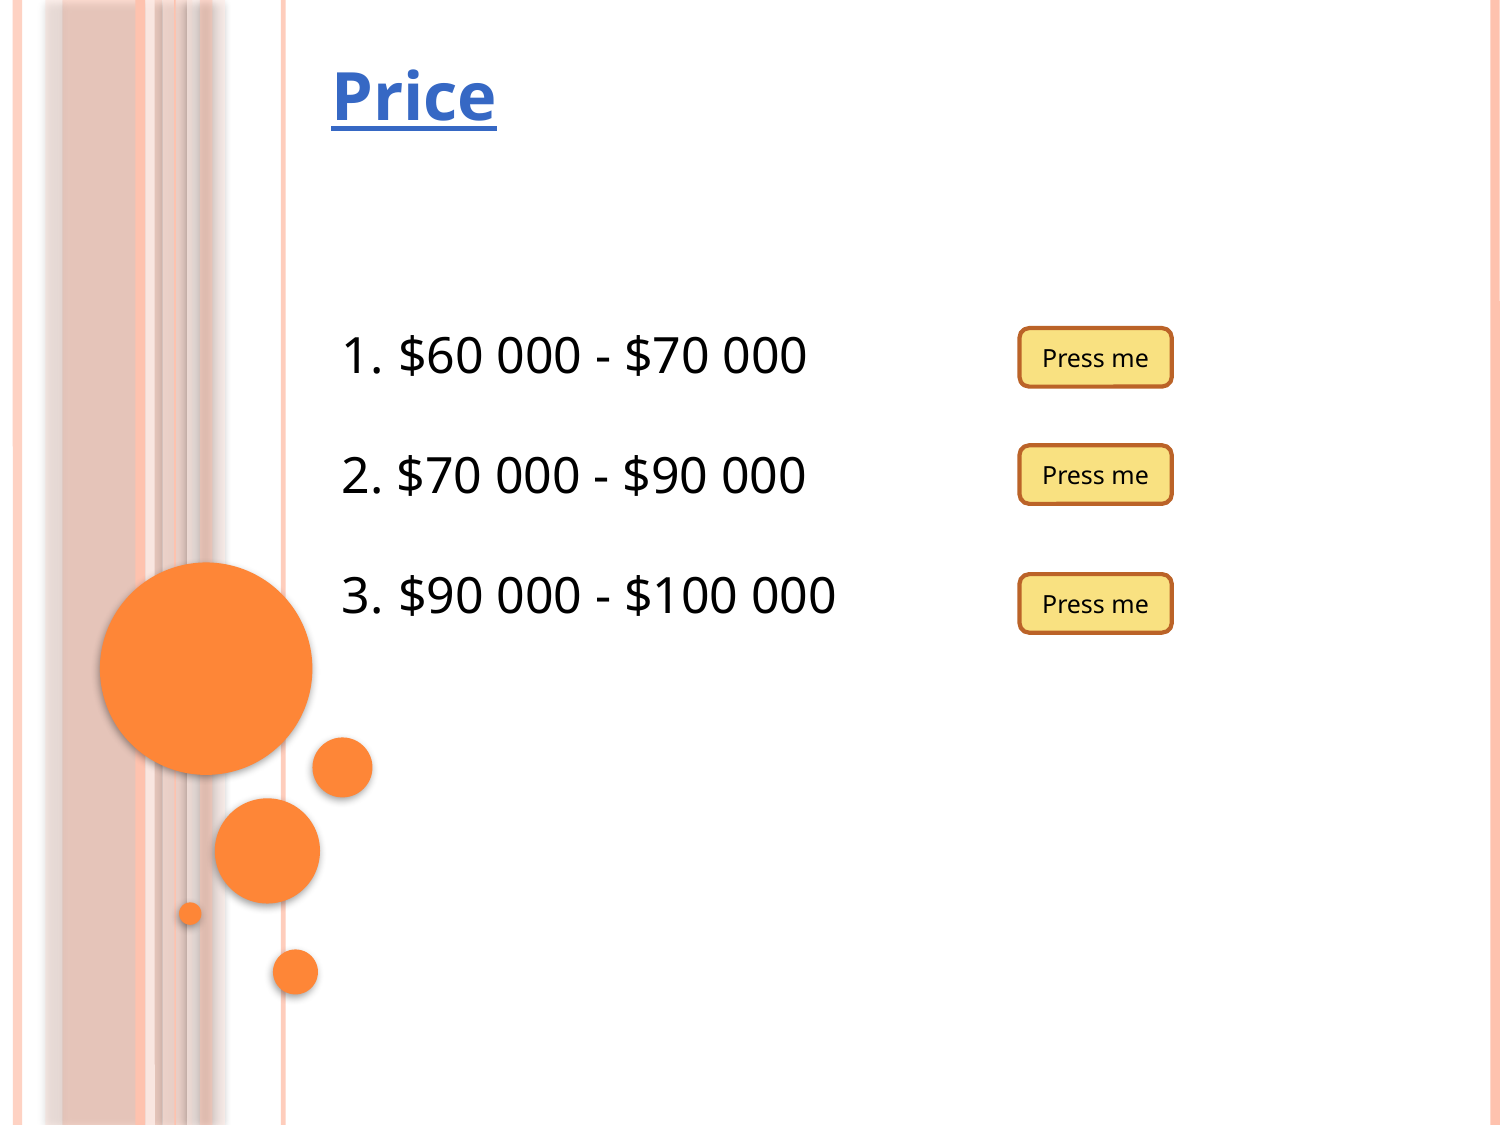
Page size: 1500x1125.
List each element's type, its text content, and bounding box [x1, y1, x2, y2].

text_box Price [316, 46, 563, 142]
text_box Press me [1017, 572, 1174, 635]
text_box Press me [1017, 443, 1174, 506]
text_box $60 000 - $70 000 2. $70 000 - $90 000 3. $90 000 - $100 000 [327, 316, 972, 692]
text_box Press me [1017, 325, 1174, 389]
